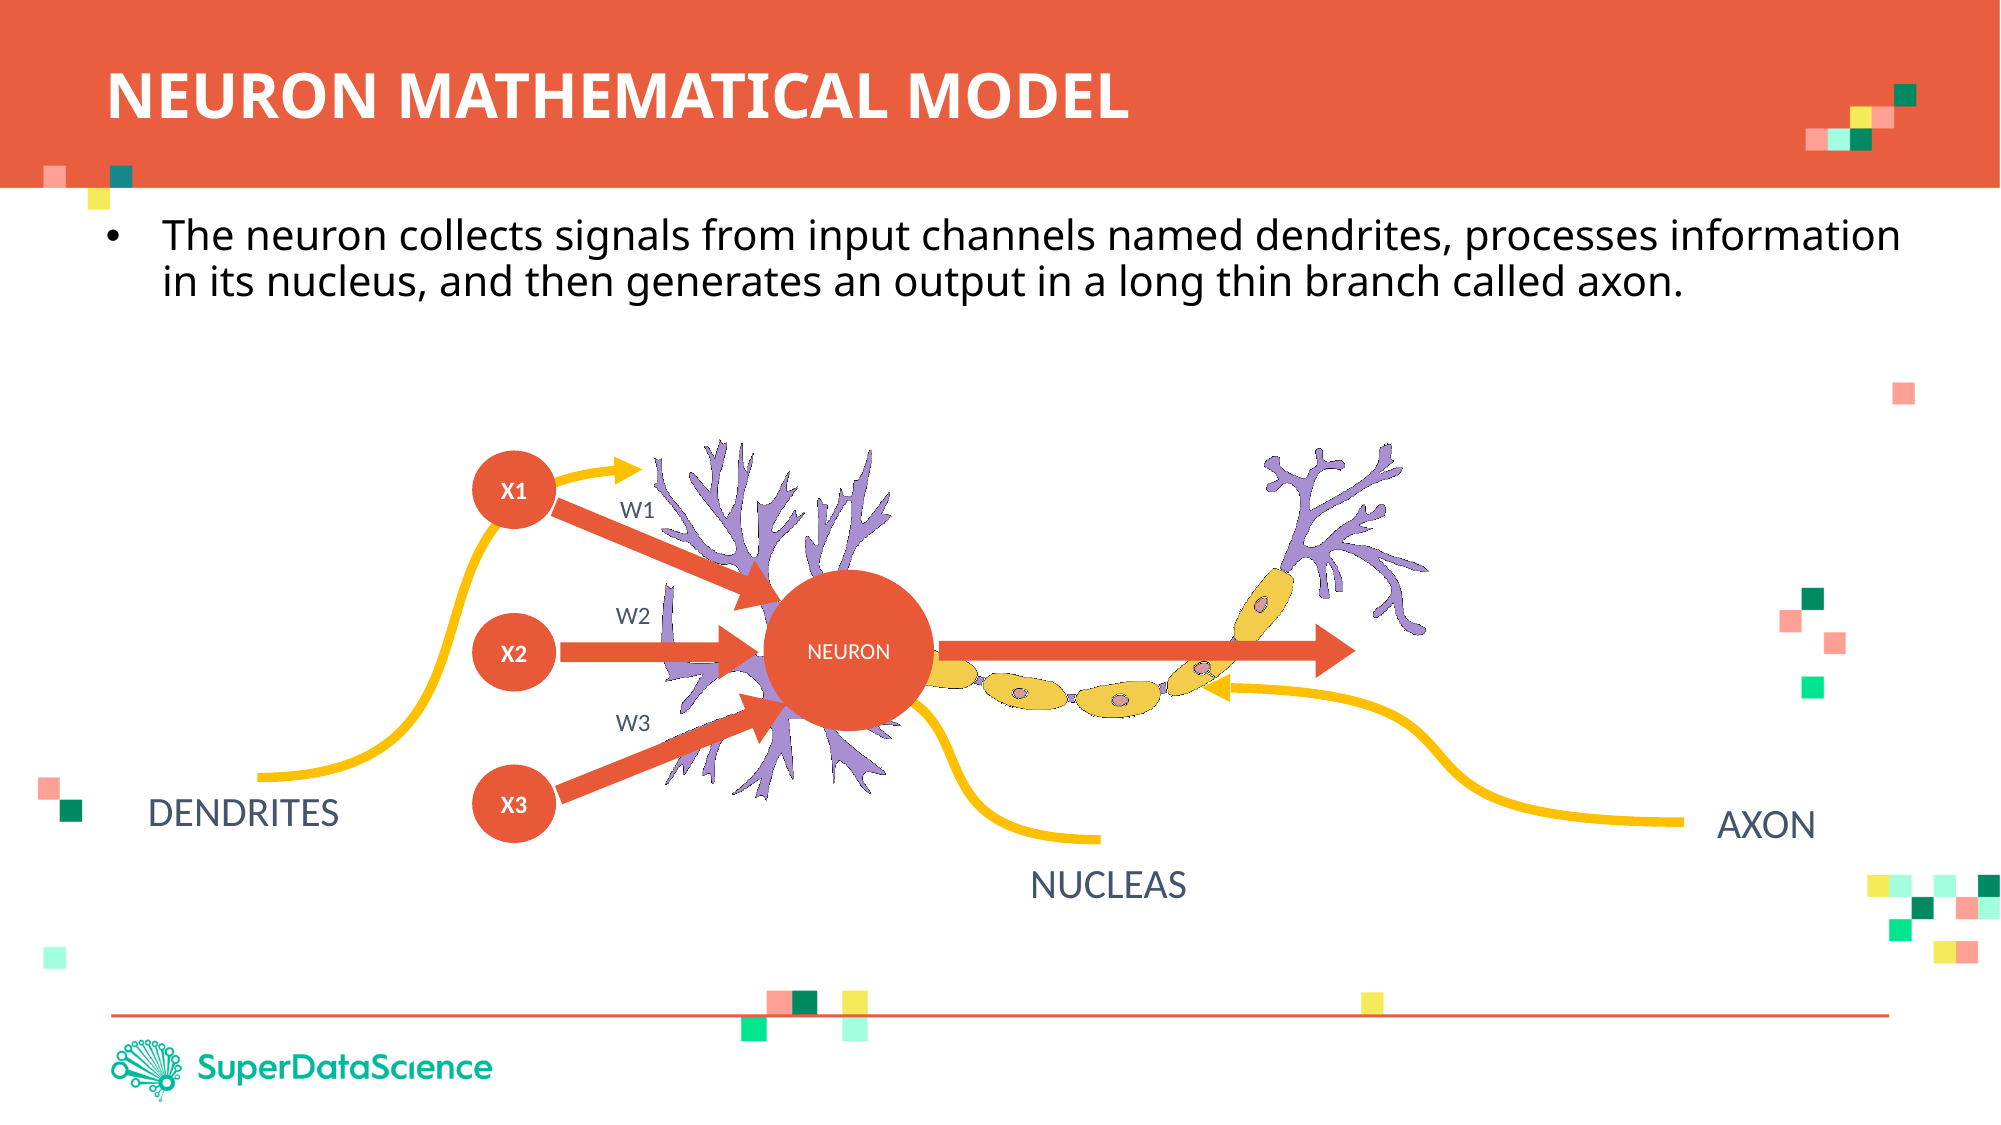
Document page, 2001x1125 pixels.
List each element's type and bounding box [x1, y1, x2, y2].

text_box [1356, 687, 1685, 823]
text_box [472, 450, 1356, 844]
picture [0, 0, 2000, 1125]
text_box [257, 469, 472, 778]
